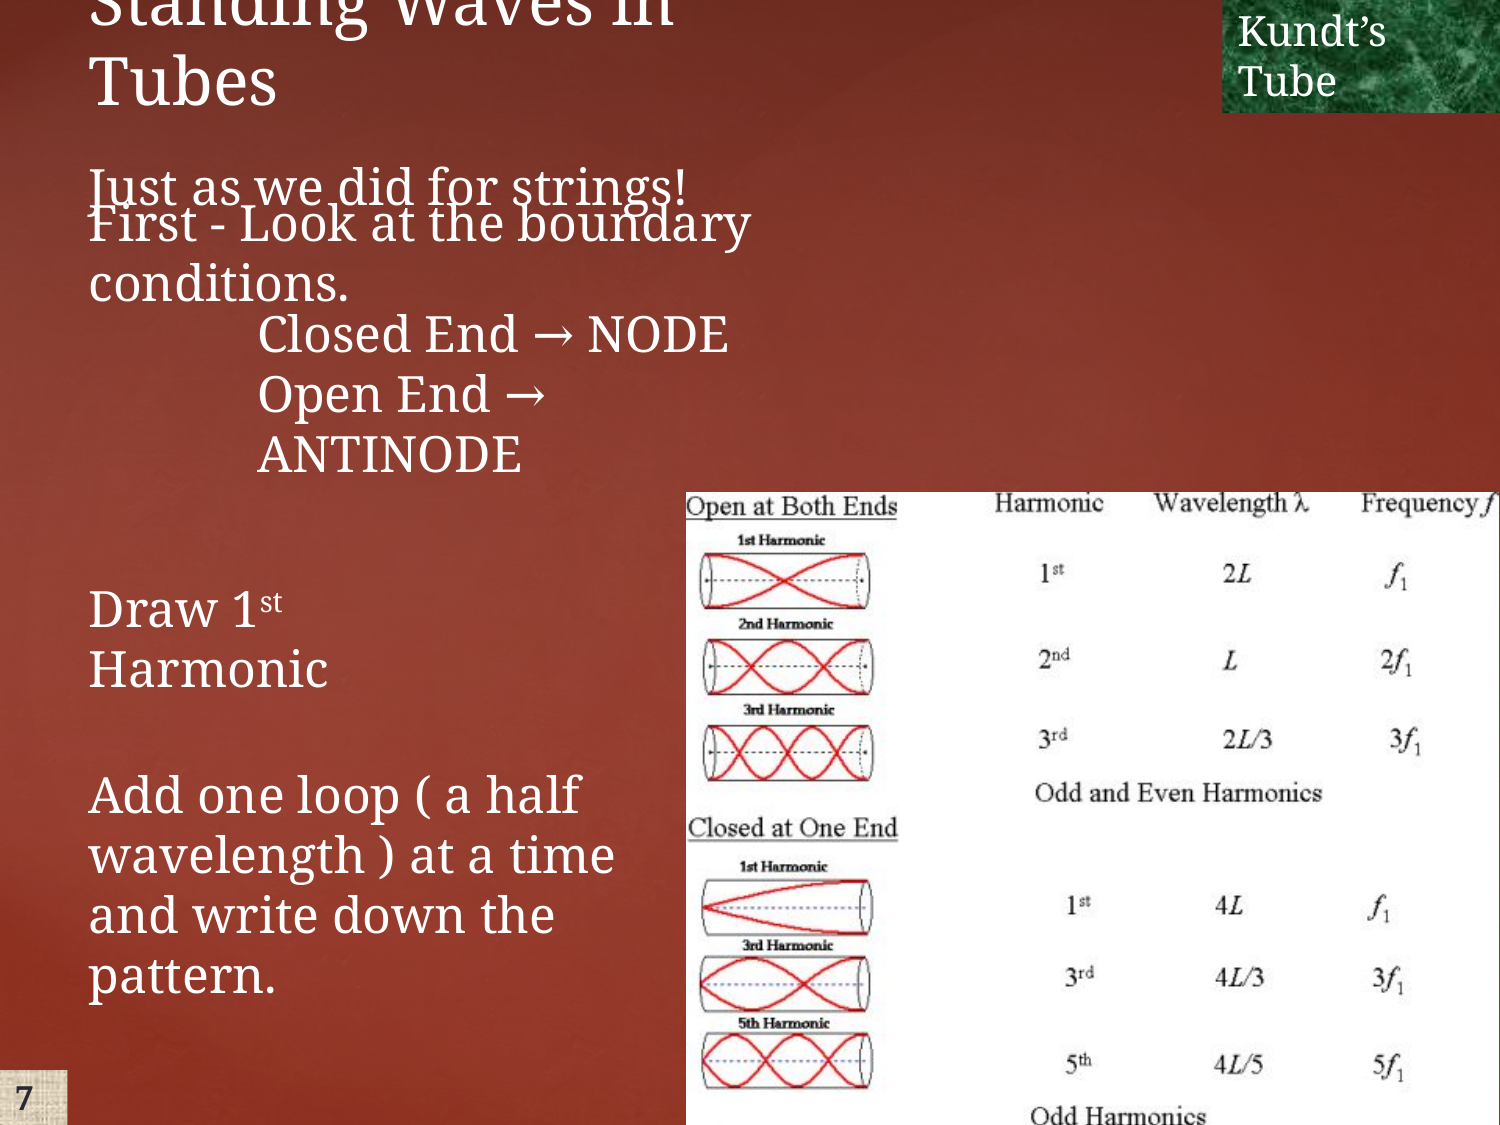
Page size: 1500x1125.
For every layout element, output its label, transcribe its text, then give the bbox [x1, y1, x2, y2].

text_box Singing Tubes Kundt’s Tube [1222, 0, 1500, 113]
text_box Just as we did for strings! [73, 162, 817, 223]
text_box Standing Waves in Tubes [73, 44, 772, 127]
text_box First - Look at the boundary conditions. [73, 258, 934, 319]
text_box 7 [0, 1070, 68, 1125]
text_box Closed End → NODE Open End → ANTINODE [242, 355, 839, 490]
text_box Add one loop ( a half wavelength ) at a time and write down the pattern. [73, 808, 643, 1012]
text_box Draw 1st Harmonic [73, 644, 513, 705]
picture [685, 491, 1500, 1125]
